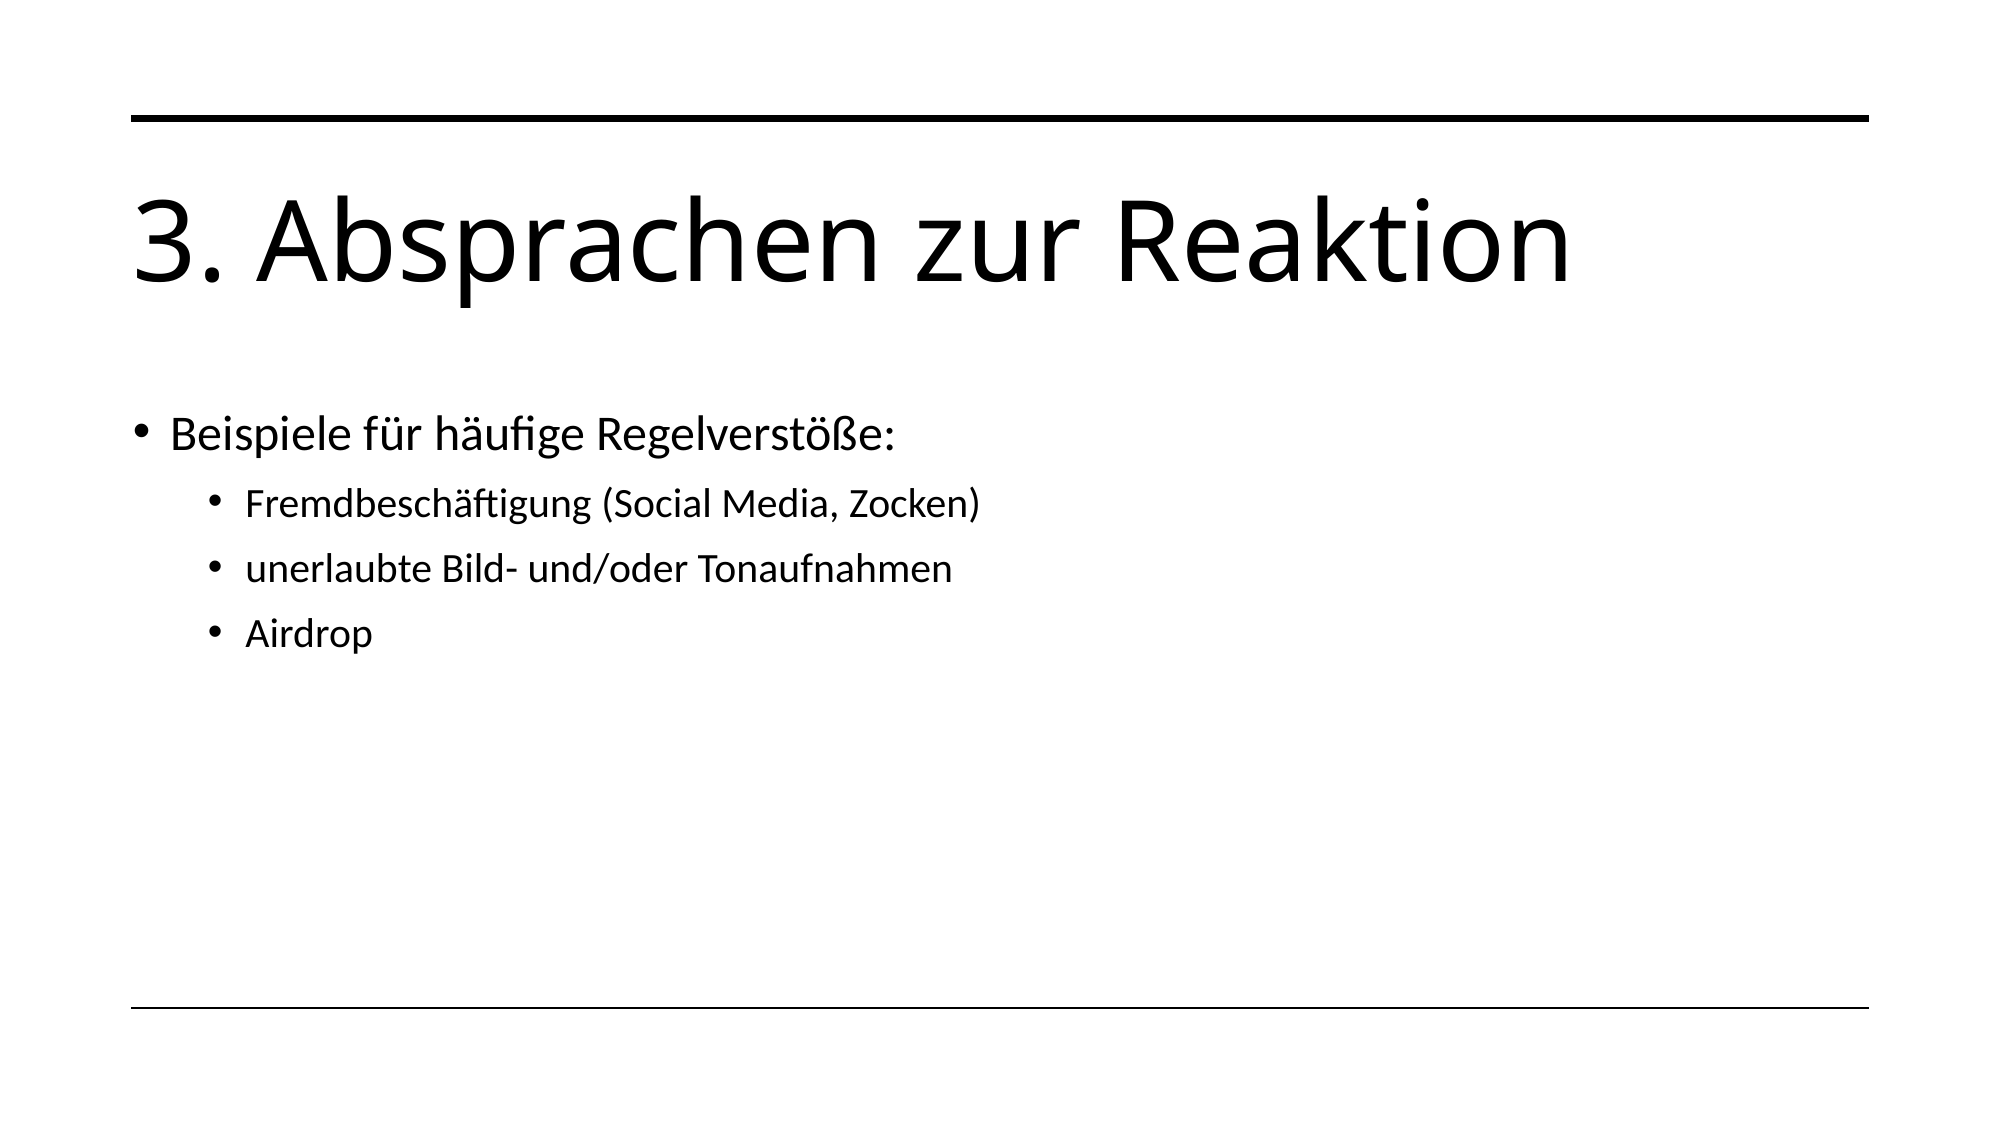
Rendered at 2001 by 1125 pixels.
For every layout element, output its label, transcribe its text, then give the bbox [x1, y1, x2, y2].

title 3. Absprachen zur Reaktion [114, 151, 1869, 376]
list Beispiele für häufige Regelverstöße: Fremdbeschäftigung (Social Media, Zocken) unerlaubte Bild- und/oder Tonaufnahmen Airdrop [114, 376, 1869, 973]
